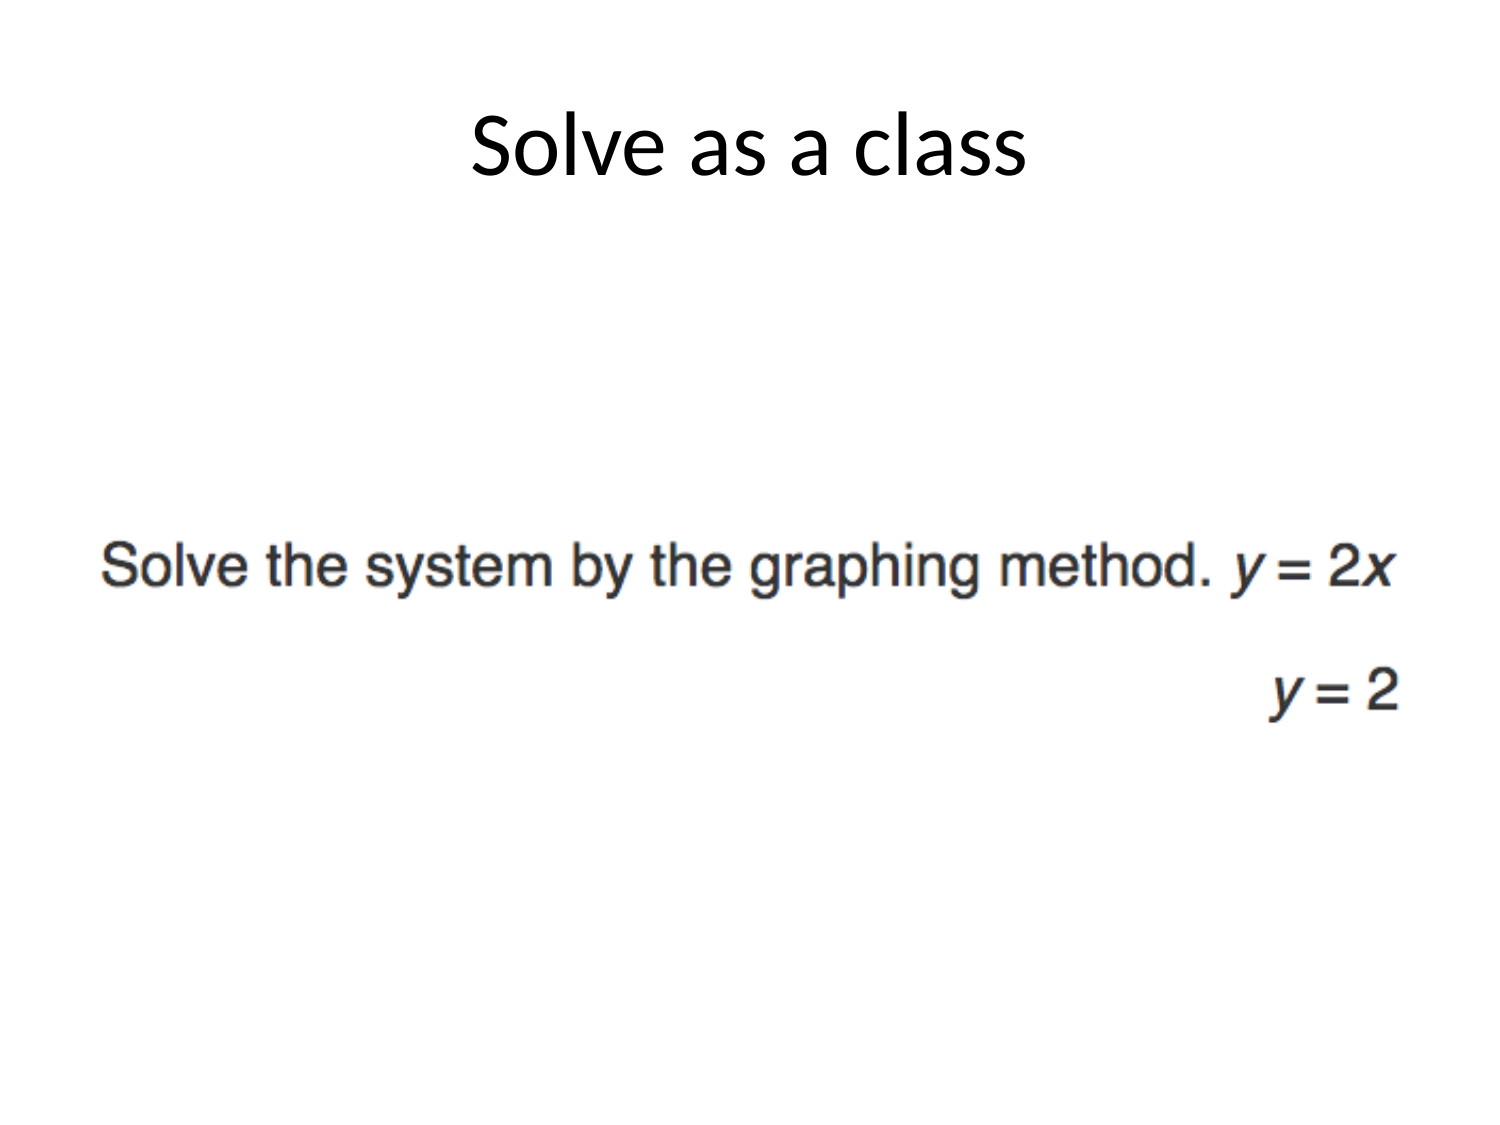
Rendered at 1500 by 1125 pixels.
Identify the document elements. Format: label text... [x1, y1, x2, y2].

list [74, 262, 1426, 1006]
title Solve as a class [75, 45, 1425, 233]
